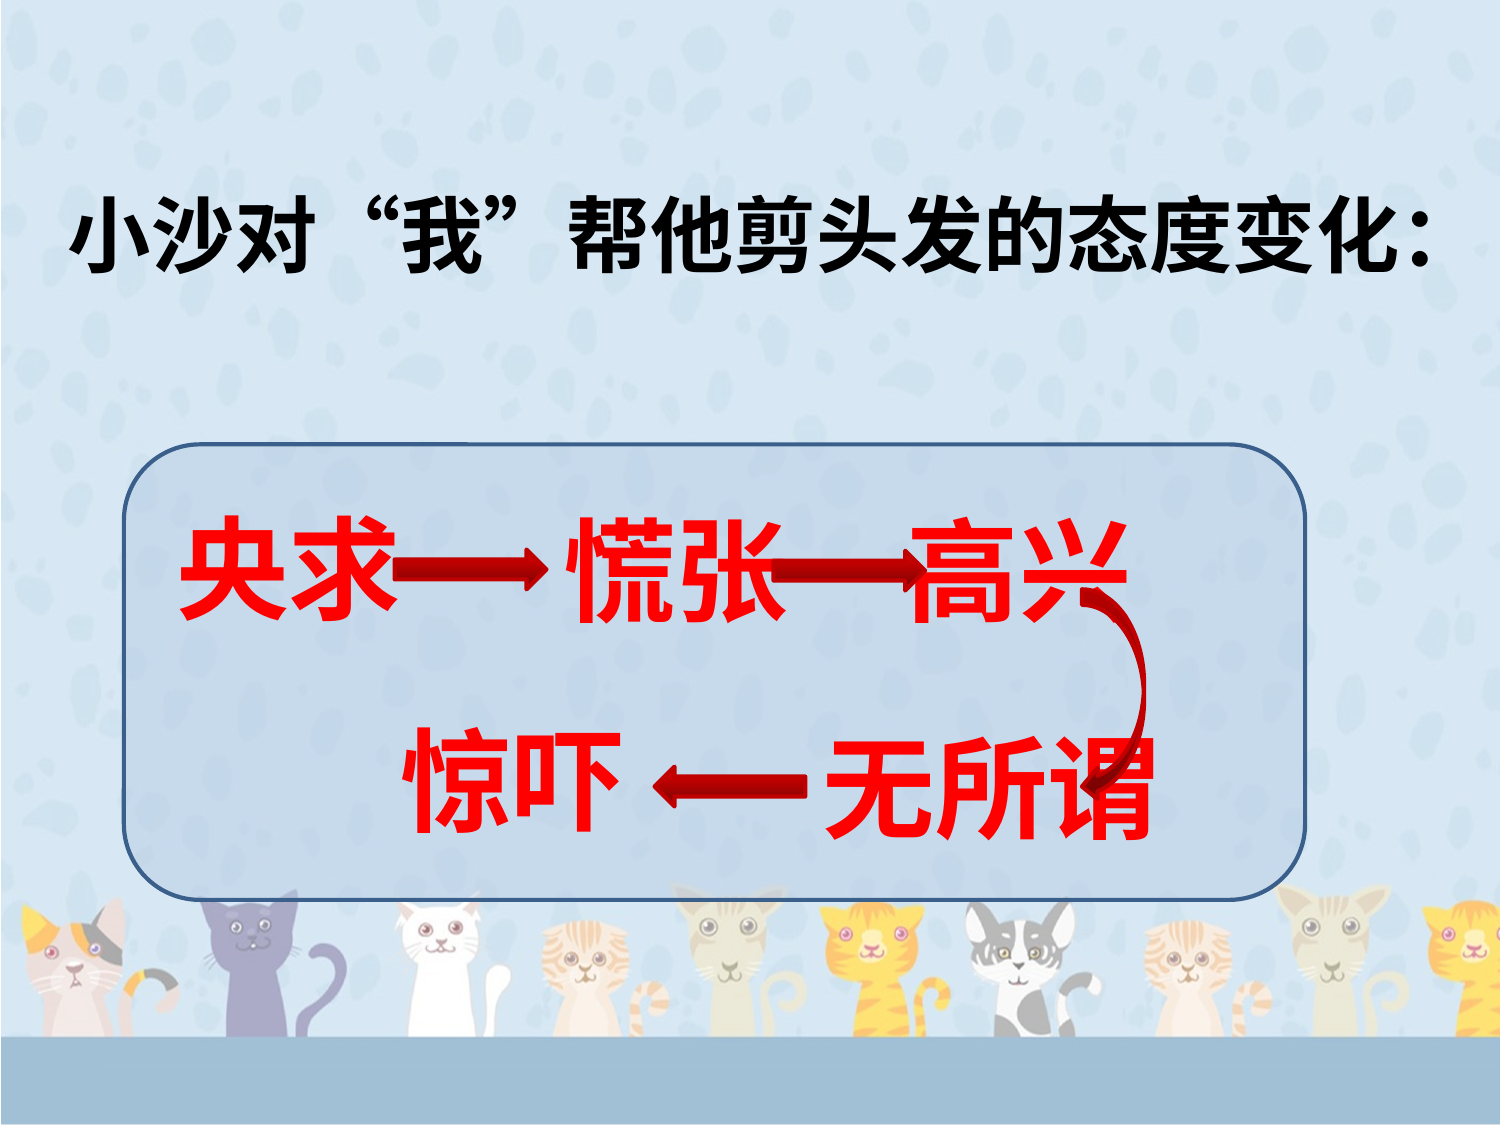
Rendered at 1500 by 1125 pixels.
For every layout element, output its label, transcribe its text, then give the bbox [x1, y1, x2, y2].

text_box 慌张 [548, 493, 804, 644]
text_box 高兴 [891, 493, 1147, 644]
text_box [121, 442, 1308, 902]
text_box 央求 [161, 491, 416, 642]
text_box 惊吓 [385, 704, 641, 854]
text_box [392, 547, 549, 592]
text_box [652, 764, 808, 809]
text_box 无所谓 [807, 710, 1176, 861]
text_box 小沙对“我”帮他剪头发的态度变化： [53, 175, 1500, 291]
text_box [1079, 587, 1147, 801]
text_box [771, 548, 928, 593]
